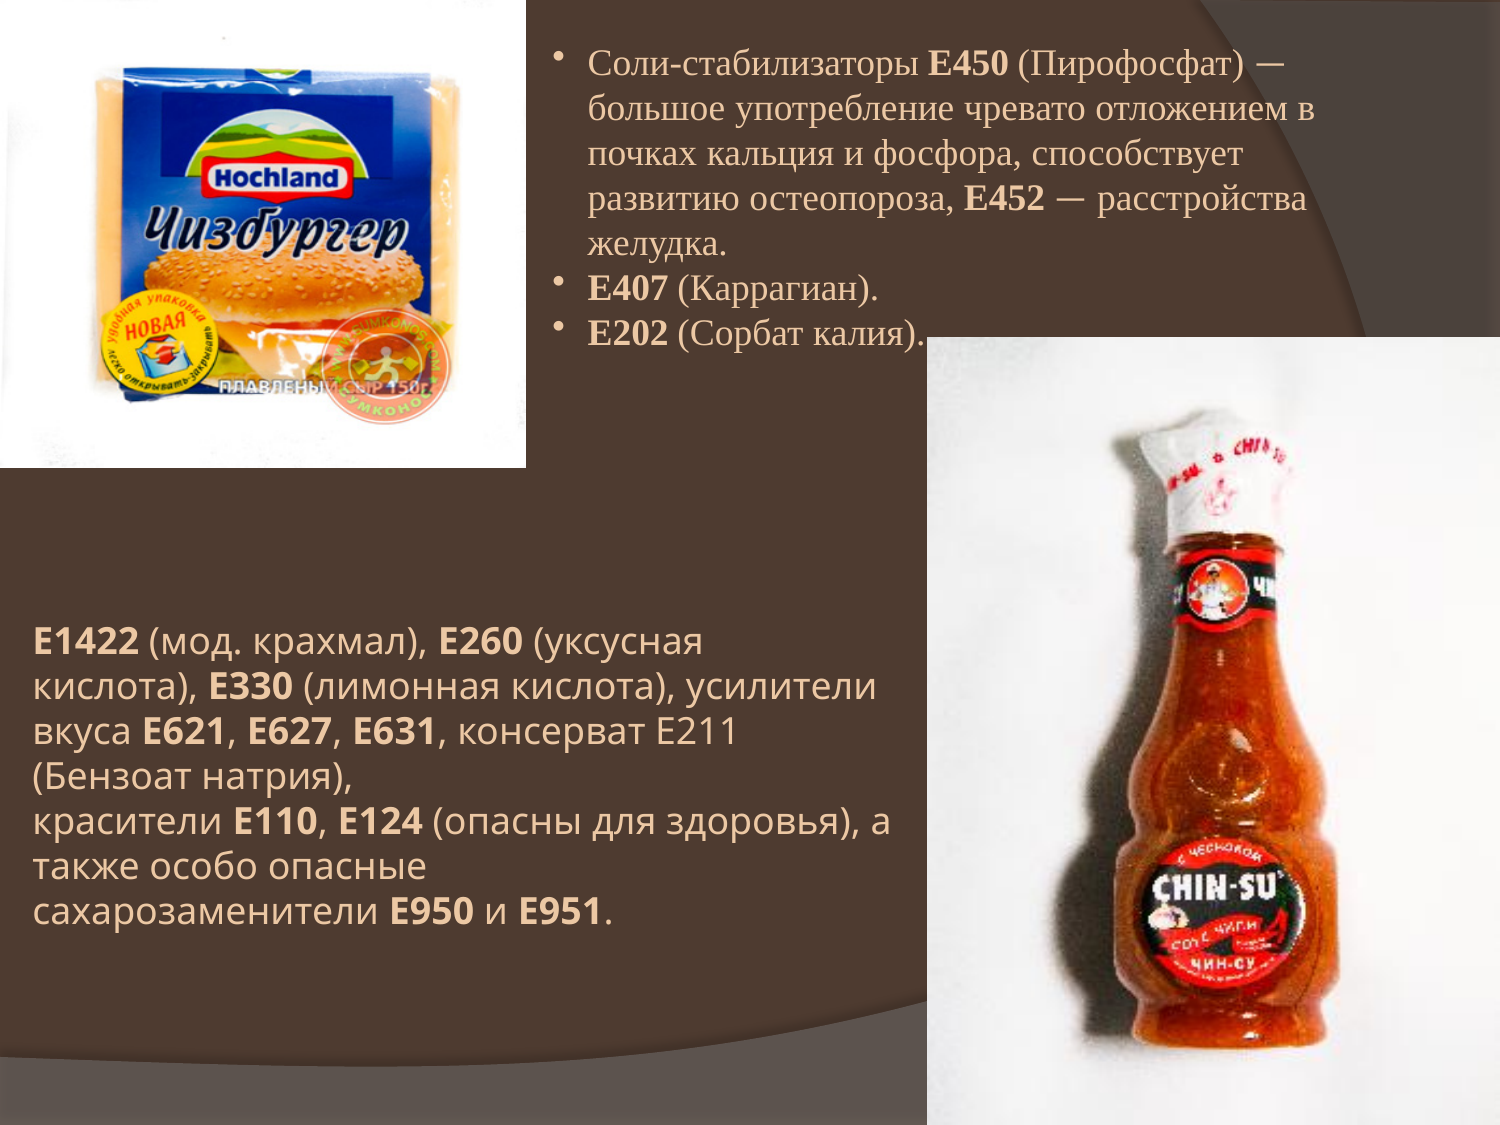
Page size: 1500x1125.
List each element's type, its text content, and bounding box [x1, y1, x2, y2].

text_box Е1422 (мод. крахмал), Е260 (уксусная кислота), Е330 (лимонная кислота), усилители вкуса Е621, Е627, Е631, консерват Е211 (Бензоат натрия), красители Е110, Е124 (опасны для здоровья), а также особо опасные сахарозаменители Е950 и Е951. [17, 609, 916, 940]
picture [926, 337, 1500, 1125]
picture [0, 0, 526, 469]
text_box Соли-стабилизаторы Е450 (Пирофосфат) — большое употребление чревато отложением в почках кальция и фосфора, способствует развитию остеопороза, Е452 — расстройства желудка. Е407 (Каррагиан). Е202 (Сорбат калия). [537, 30, 1388, 361]
